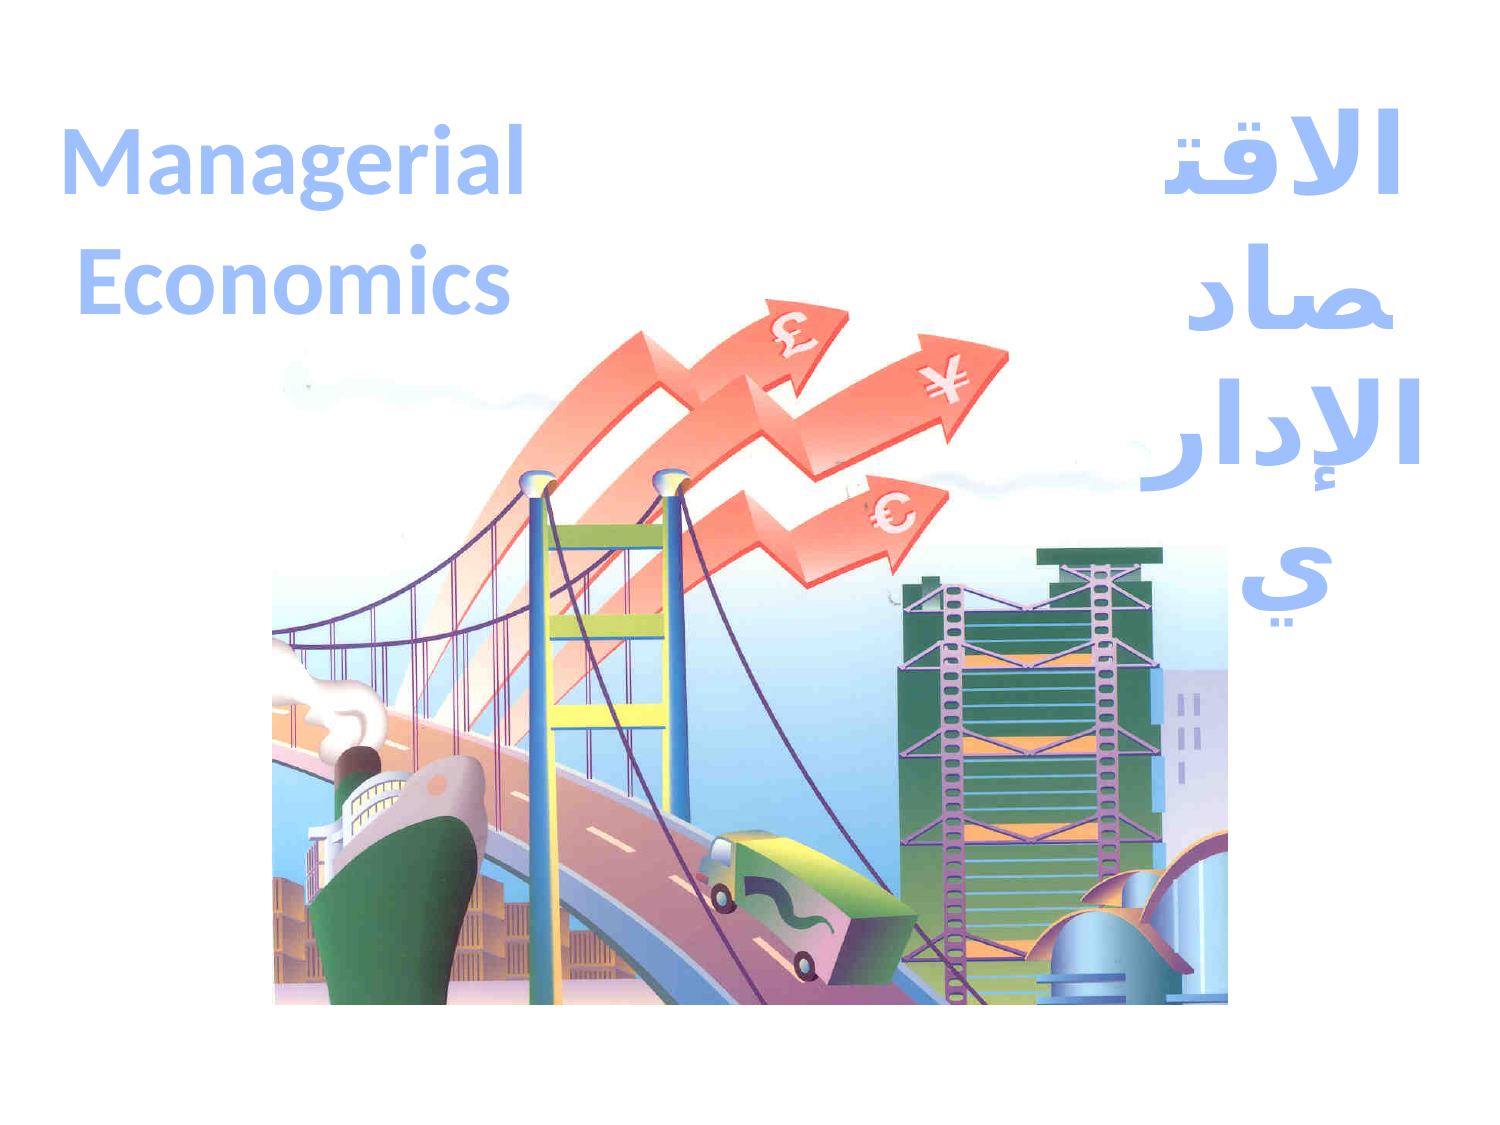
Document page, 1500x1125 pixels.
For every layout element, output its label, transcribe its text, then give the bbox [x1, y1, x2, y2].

text_box Managerial Economics [24, 87, 563, 343]
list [271, 262, 1229, 1006]
text_box الاقتصاد الإداري [1112, 74, 1463, 630]
